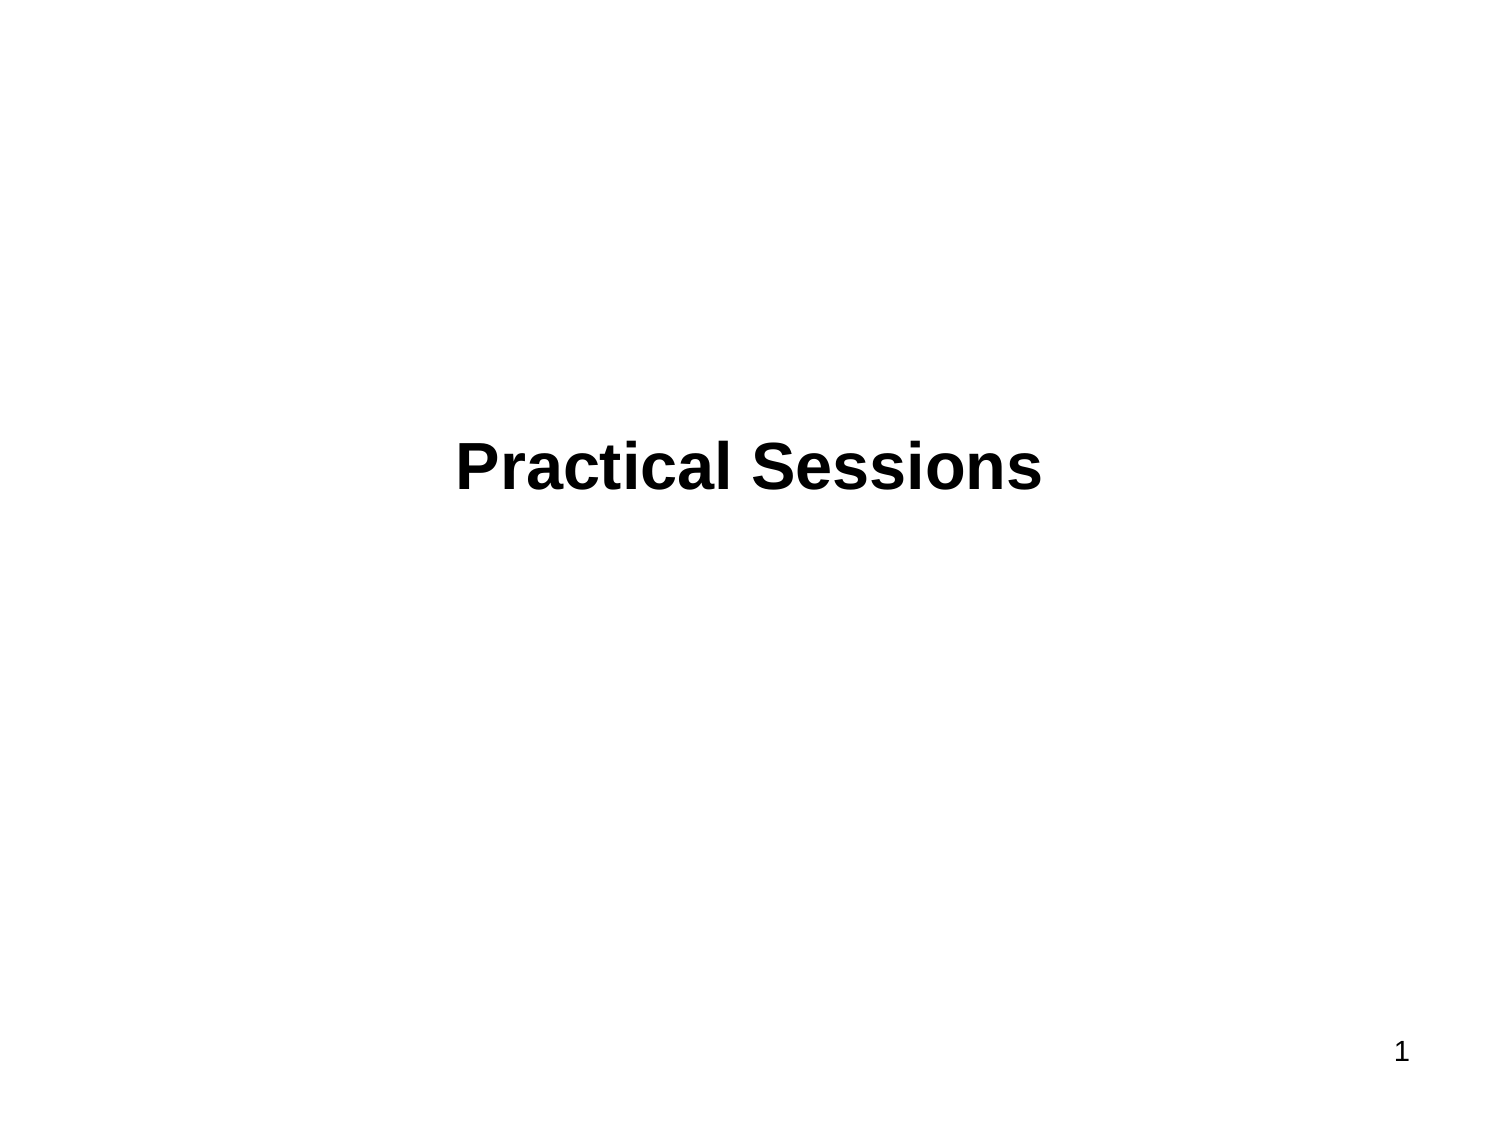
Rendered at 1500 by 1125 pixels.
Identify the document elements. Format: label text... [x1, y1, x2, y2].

subtitle Practical Sessions [125, 172, 1375, 941]
text_box <number> [1074, 1024, 1425, 1103]
